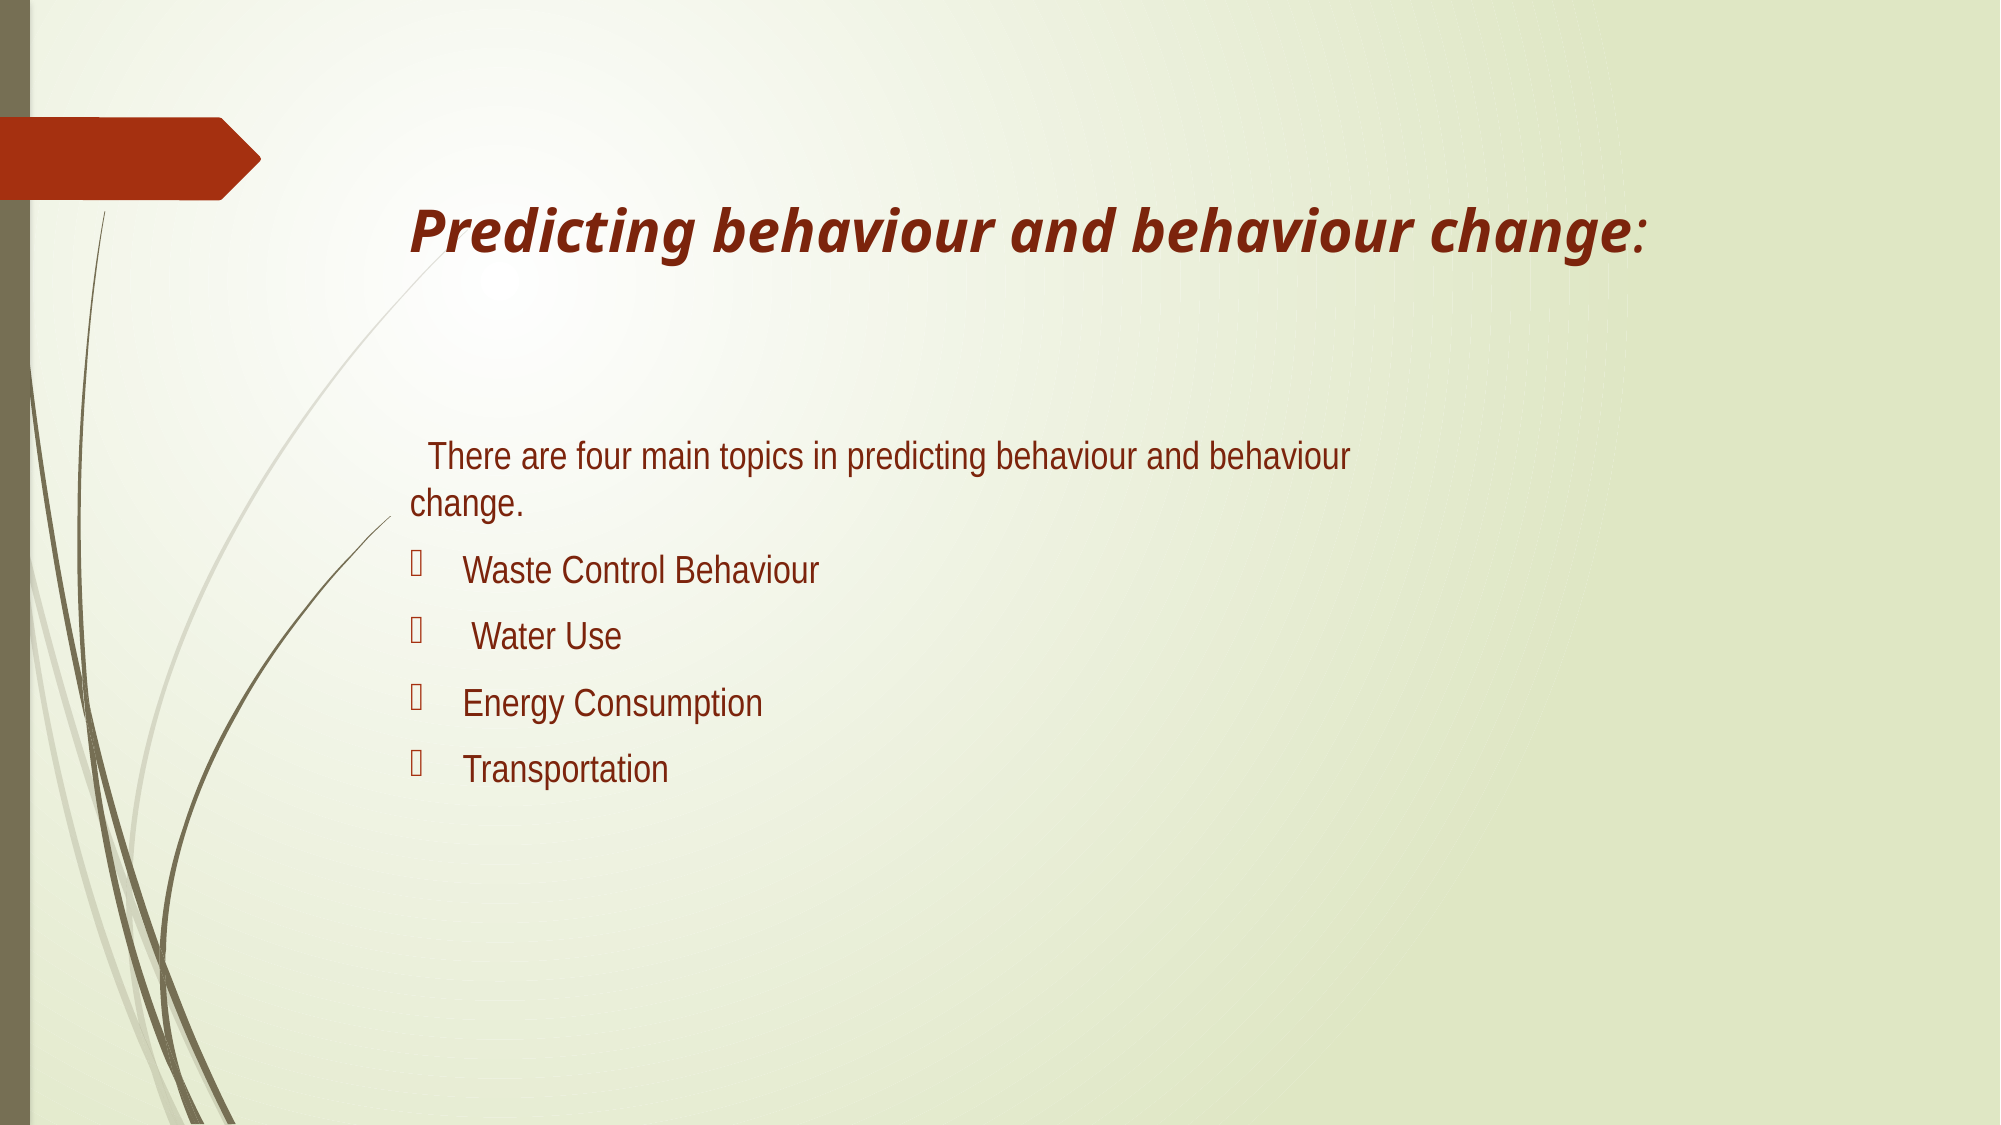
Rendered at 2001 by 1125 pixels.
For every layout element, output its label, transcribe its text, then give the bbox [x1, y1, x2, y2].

title Predicting behaviour and behaviour change: [394, 185, 1686, 373]
list There are four main topics in predicting behaviour and behaviour change. Waste Control Behaviour Water Use Energy Consumption Transportation [394, 422, 1411, 867]
